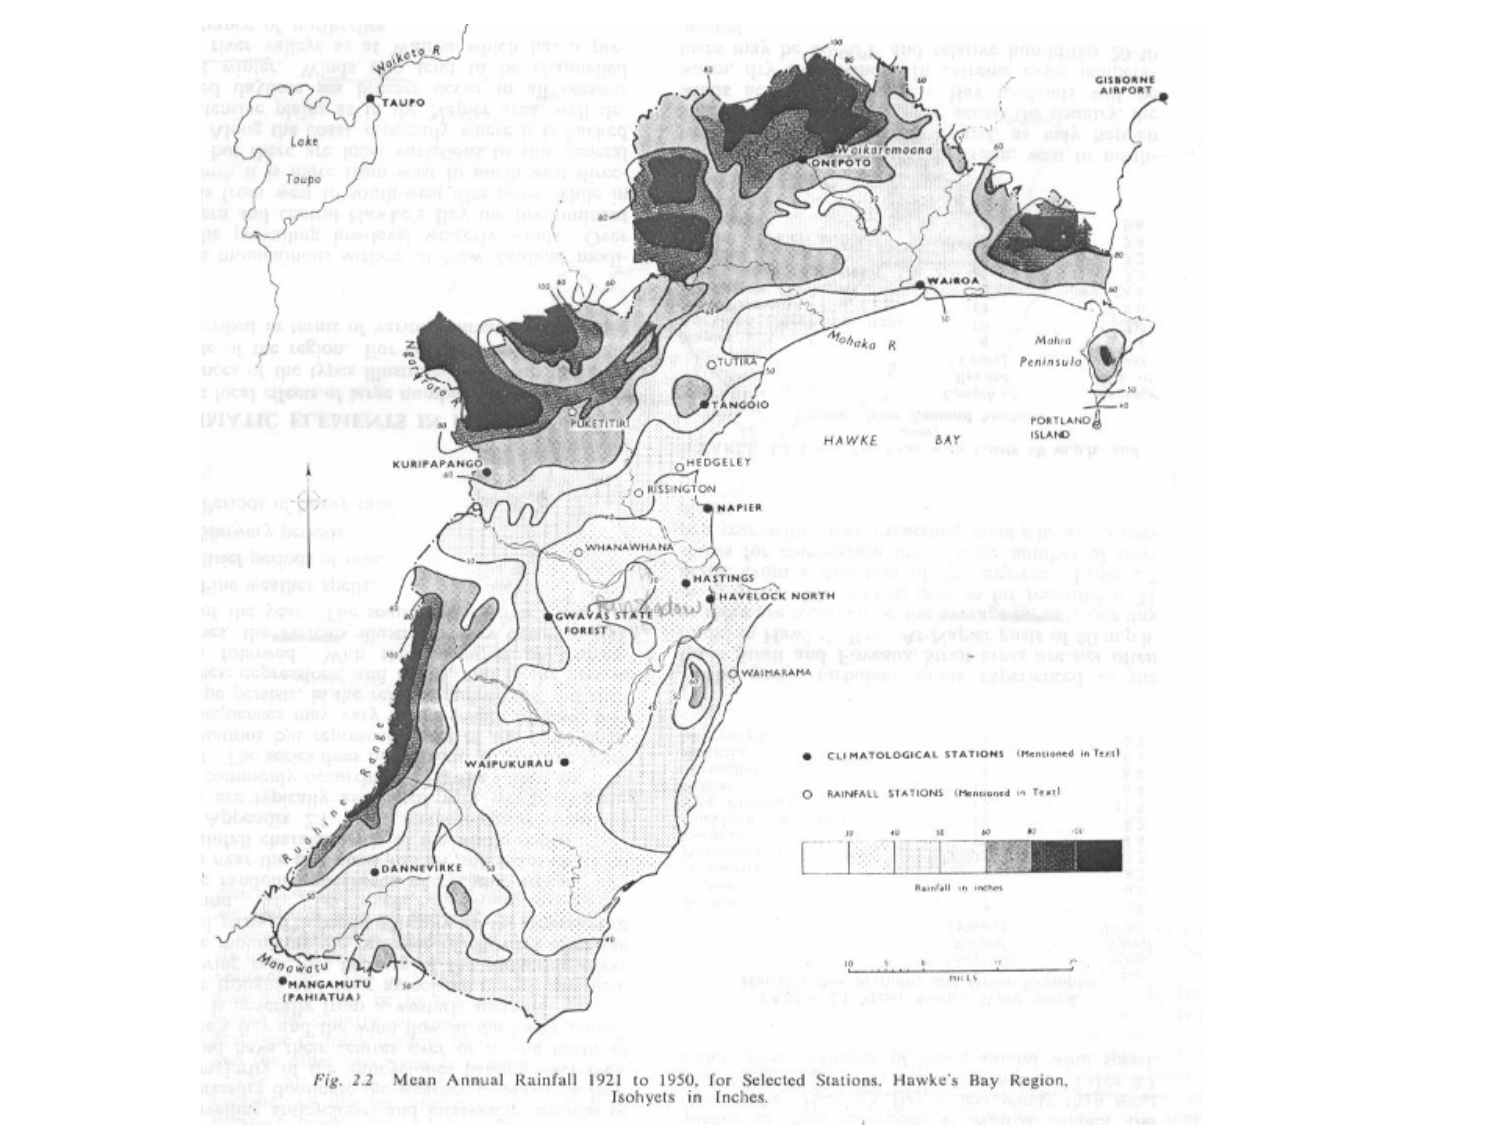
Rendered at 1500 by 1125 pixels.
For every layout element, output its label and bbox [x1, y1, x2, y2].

picture [200, 24, 1203, 1125]
